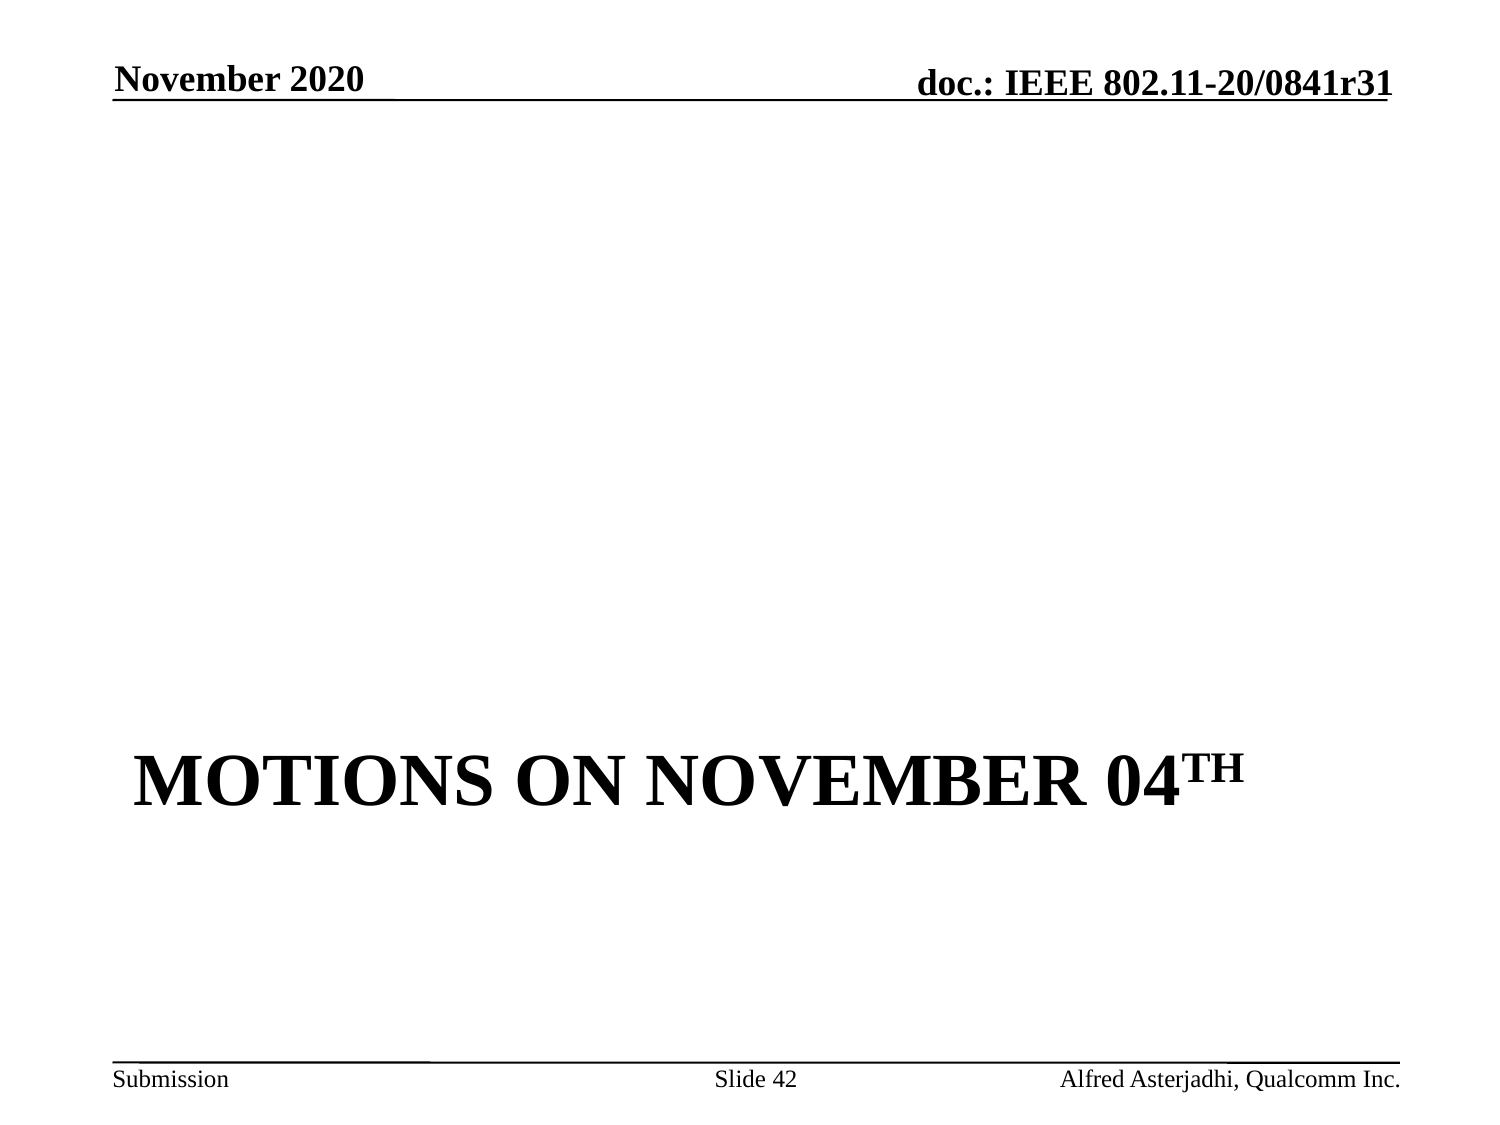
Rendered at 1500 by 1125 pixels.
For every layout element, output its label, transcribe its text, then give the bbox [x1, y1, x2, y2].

title Motions on November 04th [118, 722, 1394, 947]
footer Alfred Asterjadhi, Qualcomm Inc. [878, 1061, 1402, 1093]
slide_number Slide 42 [712, 1061, 800, 1123]
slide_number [114, 54, 423, 100]
